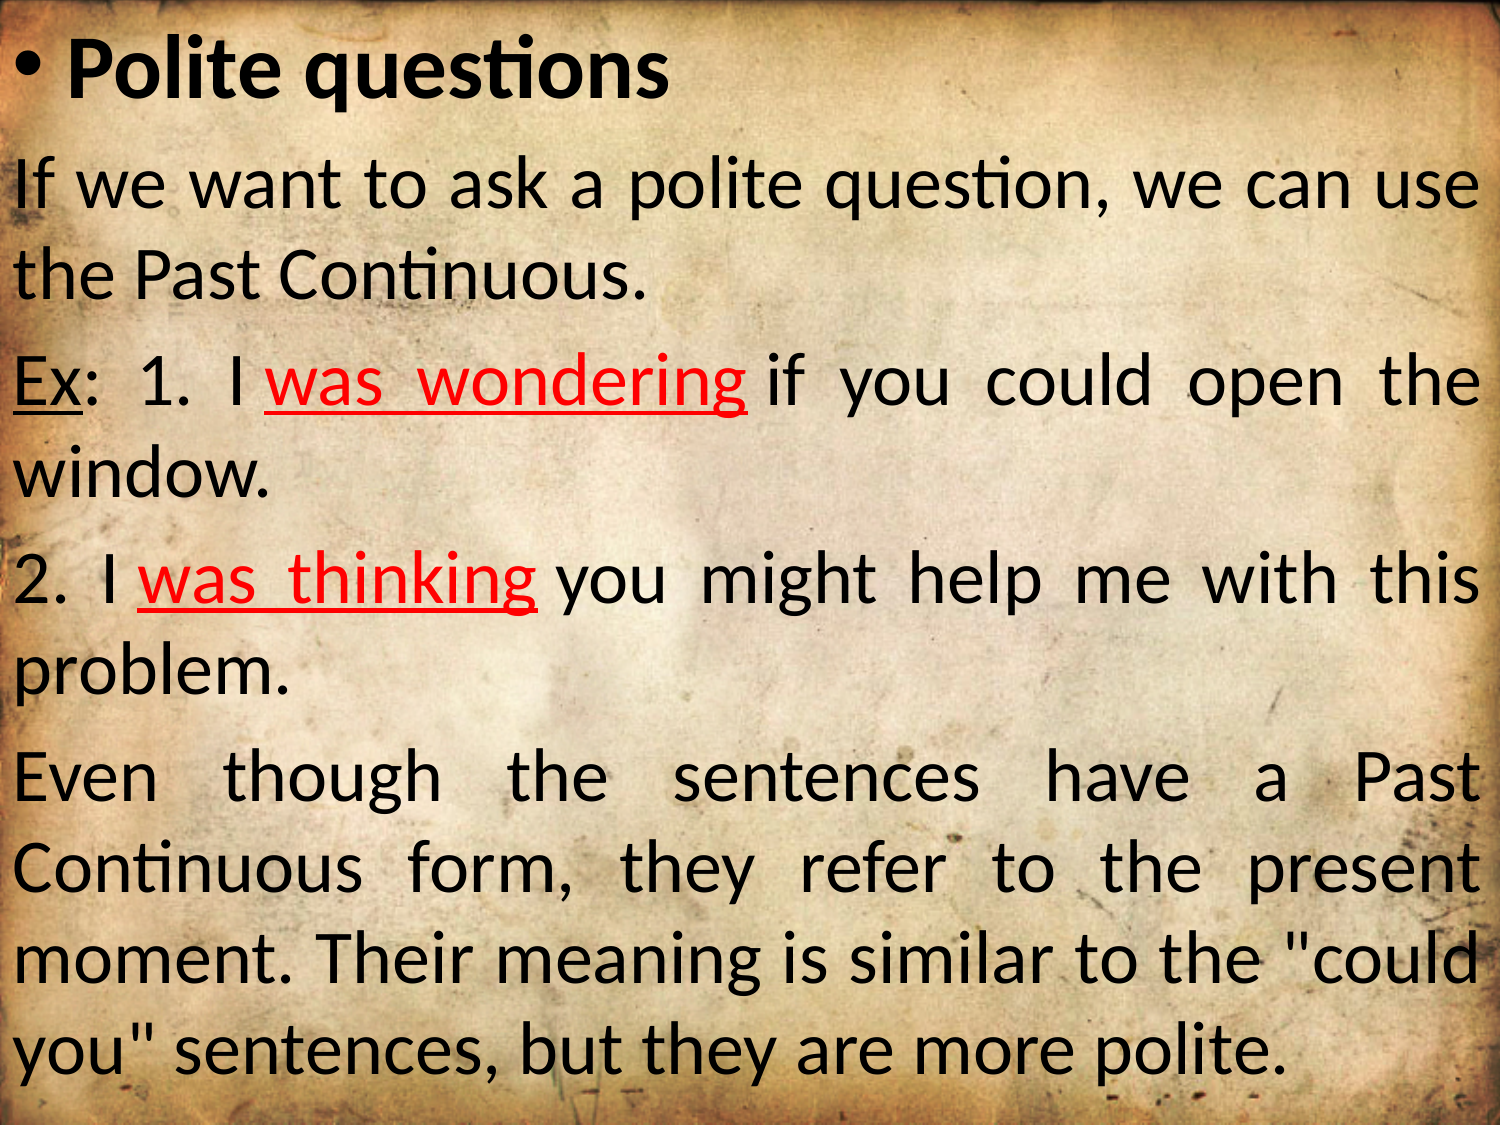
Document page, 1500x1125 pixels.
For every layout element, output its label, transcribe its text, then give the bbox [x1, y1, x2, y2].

list Polite questions If we want to ask a polite question, we can use the Past Continuous. Ex: 1. I was wondering if you could open the window. 2. I was thinking you might help me with this problem. Even though the sentences have a Past Continuous form, they refer to the present moment. Their meaning is similar to the "could you" sentences, but they are more polite. [0, 0, 1498, 1125]
